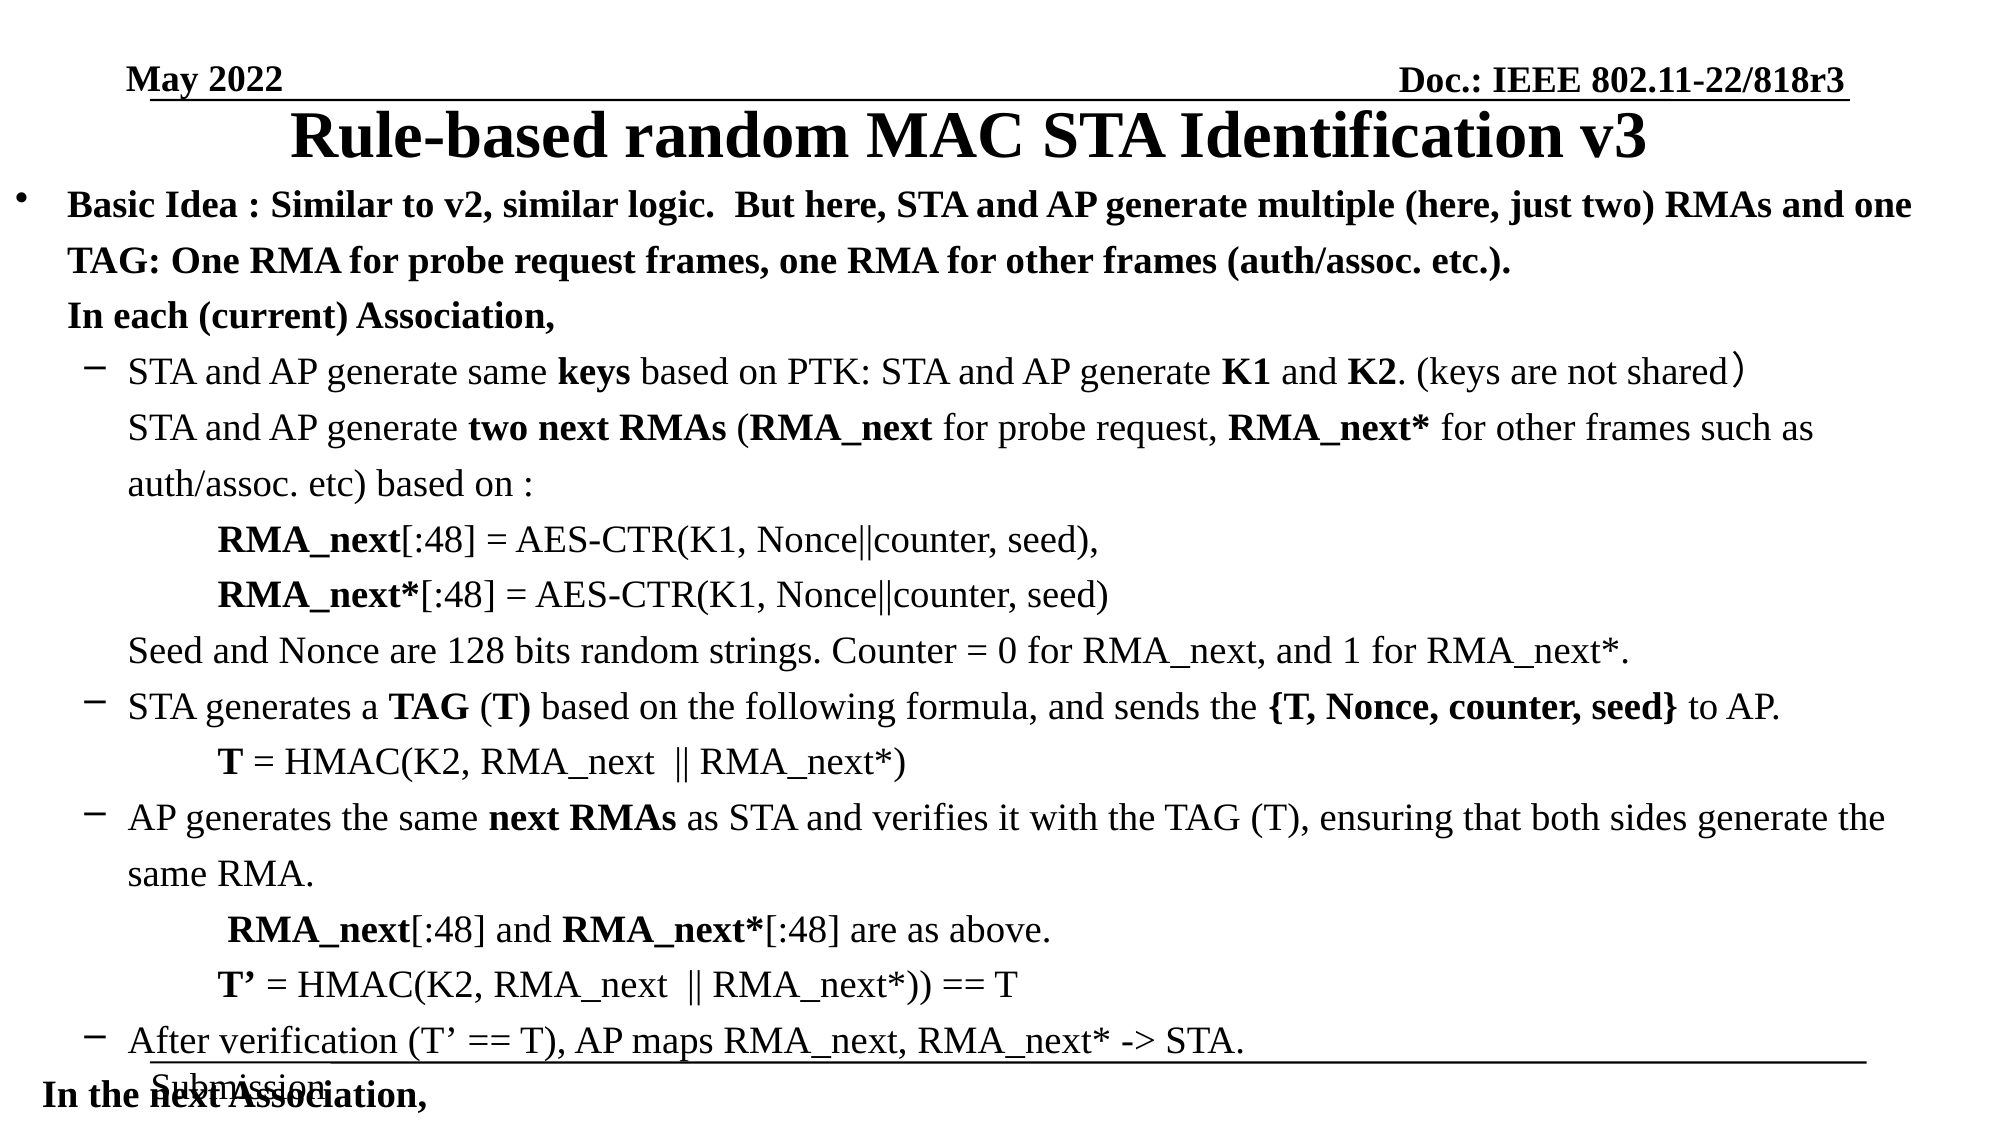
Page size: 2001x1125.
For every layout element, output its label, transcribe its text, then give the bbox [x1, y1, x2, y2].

list Basic Idea : Similar to v2, similar logic. But here, STA and AP generate multiple (here, just two) RMAs and one TAG: One RMA for probe request frames, one RMA for other frames (auth/assoc. etc.). In each (current) Association, STA and AP generate same keys based on PTK: STA and AP generate K1 and K2. (keys are not shared） STA and AP generate two next RMAs (RMA_next for probe request, RMA_next* for other frames such as auth/assoc. etc) based on : RMA_next[:48] = AES-CTR(K1, Nonce||counter, seed), RMA_next*[:48] = AES-CTR(K1, Nonce||counter, seed) Seed and Nonce are 128 bits random strings. Counter = 0 for RMA_next, and 1 for RMA_next*. STA generates a TAG (T) based on the following formula, and sends the {T, Nonce, counter, seed} to AP. T = HMAC(K2, RMA_next || RMA_next*) AP generates the same next RMAs as STA and verifies it with the TAG (T), ensuring that both sides generate the same RMA. RMA_next[:48] and RMA_next*[:48] are as above. T’ = HMAC(K2, RMA_next || RMA_next*)) == T After verification (T’ == T), AP maps RMA_next, RMA_next* -> STA. In the next Association, AP receives the Probe Req with RMA_next and/or other frames with RMA_next*, and identifies the STA. [0, 161, 1984, 1125]
title Rule-based random MAC STA Identification v3 [106, 57, 1832, 161]
